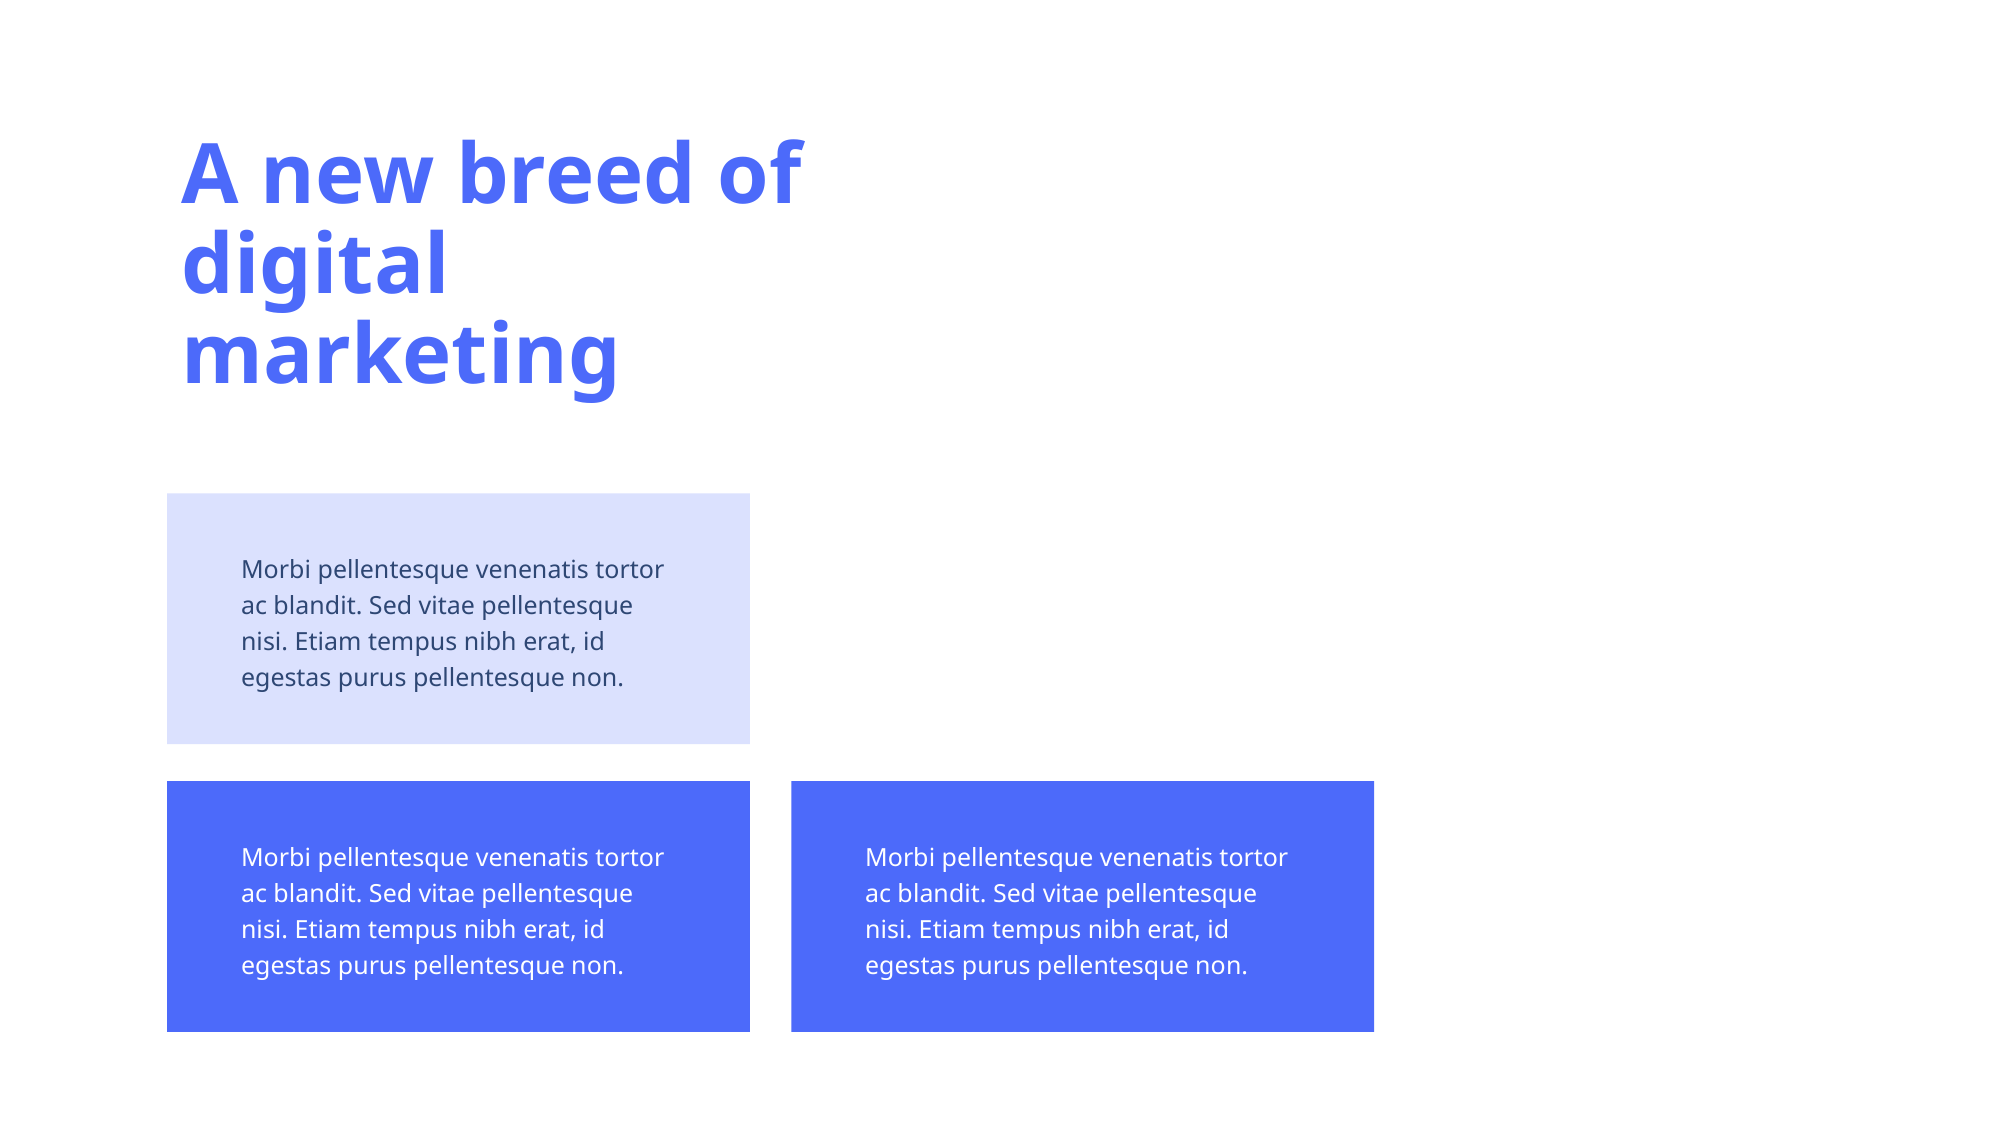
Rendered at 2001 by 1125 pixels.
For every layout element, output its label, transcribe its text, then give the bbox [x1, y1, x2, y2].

text_box [790, 780, 999, 1033]
text_box [166, 780, 751, 1033]
picture [999, 0, 2000, 1125]
text_box [166, 492, 751, 745]
text_box Morbi pellentesque venenatis tortor ac blandit. Sed vitae pellentesque nisi. Etiam tempus nibh erat, id egestas purus pellentesque non. [226, 828, 691, 987]
text_box A new breed of digital marketing [166, 124, 834, 409]
text_box Morbi pellentesque venenatis tortor ac blandit. Sed vitae pellentesque nisi. Etiam tempus nibh erat, id egestas purus pellentesque non. [850, 828, 999, 987]
text_box Morbi pellentesque venenatis tortor ac blandit. Sed vitae pellentesque nisi. Etiam tempus nibh erat, id egestas purus pellentesque non. [226, 540, 691, 699]
